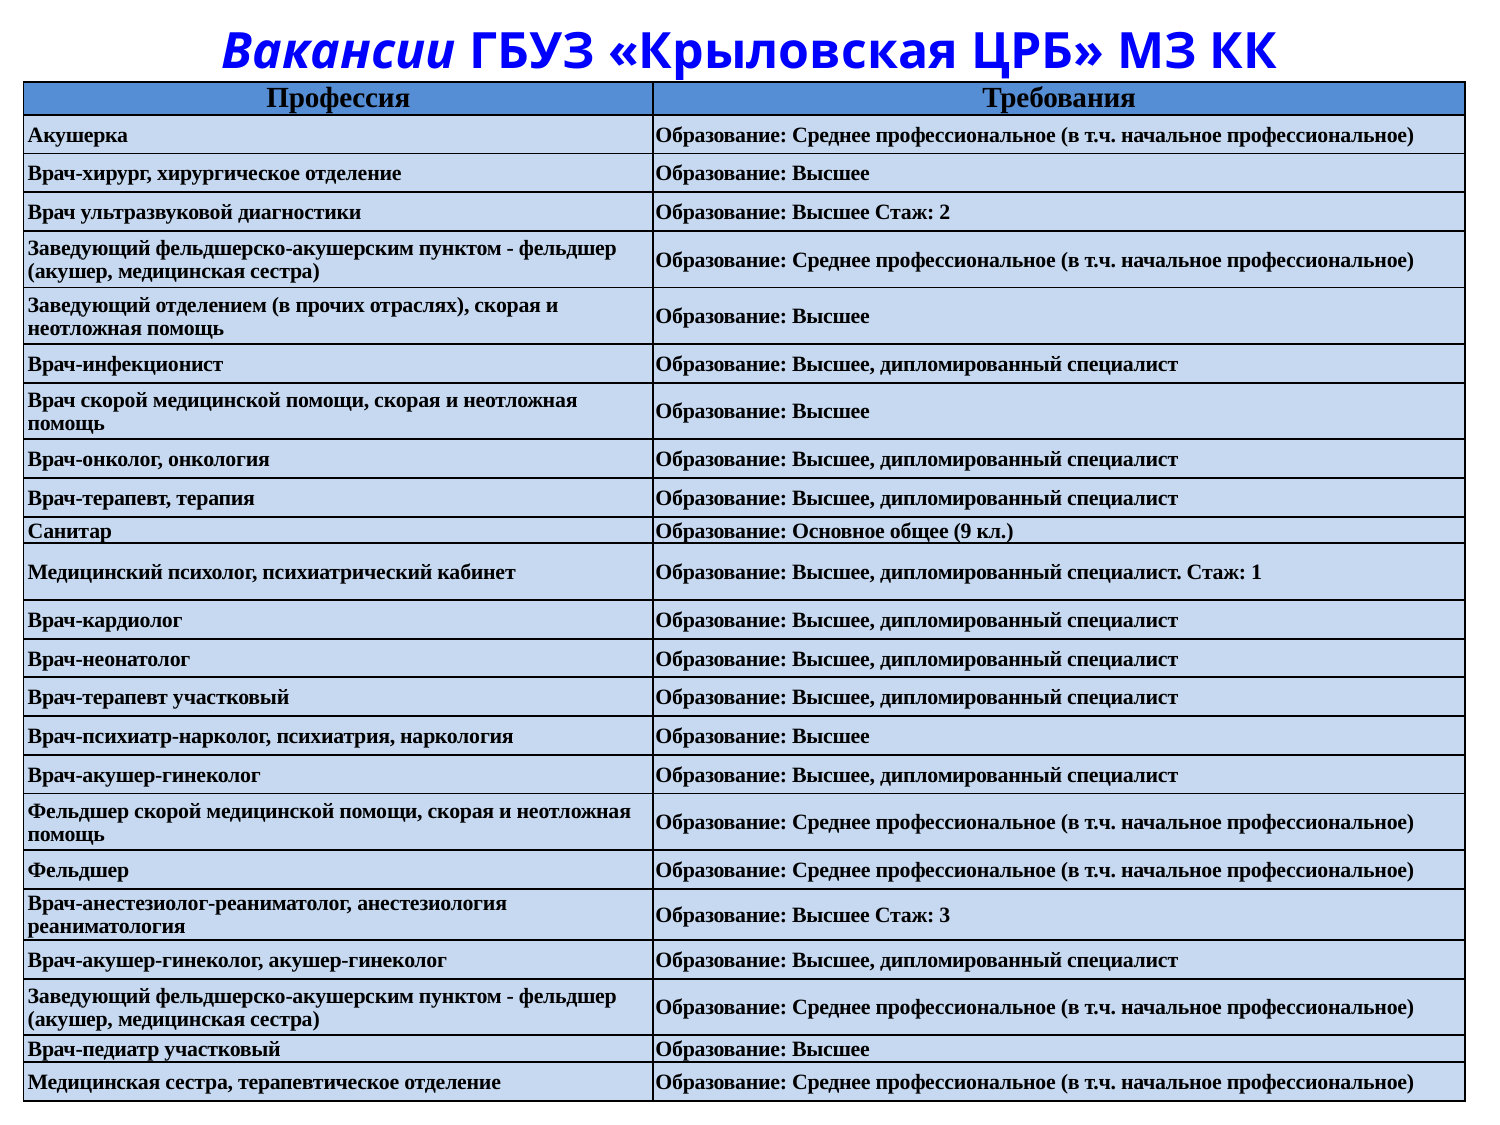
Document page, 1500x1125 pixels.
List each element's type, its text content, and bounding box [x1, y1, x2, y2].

table_cell Акушерка [24, 116, 652, 153]
table_cell Образование: Высшее, дипломированный специалист [654, 941, 1464, 978]
table_cell Образование: Высшее [654, 154, 1464, 191]
table_cell Врач скорой медицинской помощи, скорая и неотложная помощь [24, 384, 652, 438]
table_cell Образование: Среднее профессиональное (в т.ч. начальное профессиональное) [654, 232, 1464, 287]
table_cell Врач-терапевт участковый [24, 678, 652, 715]
table_cell Образование: Среднее профессиональное (в т.ч. начальное профессиональное) [654, 851, 1464, 888]
table_cell Образование: Основное общее (9 кл.) [654, 518, 1464, 542]
table_header Профессия [24, 83, 652, 114]
table_cell Врач-кардиолог [24, 601, 652, 638]
table_cell Образование: Высшее Стаж: 3 [654, 890, 1464, 939]
table_cell Образование: Высшее, дипломированный специалист [654, 440, 1464, 477]
table_cell Врач-терапевт, терапия [24, 479, 652, 516]
table_cell Образование: Высшее [654, 1036, 1464, 1061]
table_cell Врач-педиатр участковый [24, 1036, 652, 1061]
table_cell Образование: Среднее профессиональное (в т.ч. начальное профессиональное) [654, 980, 1464, 1034]
table_cell Образование: Высшее [654, 717, 1464, 754]
table_cell Заведующий отделением (в прочих отраслях), скорая и неотложная помощь [24, 288, 652, 343]
table_cell Заведующий фельдшерско-акушерским пунктом - фельдшер (акушер, медицинская сестра) [24, 980, 652, 1034]
table_cell Образование: Высшее, дипломированный специалист [654, 601, 1464, 638]
table_cell Санитар [24, 518, 652, 542]
table_cell Врач-акушер-гинеколог, акушер-гинеколог [24, 941, 652, 978]
table_cell Фельдшер скорой медицинской помощи, скорая и неотложная помощь [24, 794, 652, 849]
table_cell Медицинский психолог, психиатрический кабинет [24, 544, 652, 599]
table_cell Врач-неонатолог [24, 640, 652, 676]
table_cell Врач-хирург, хирургическое отделение [24, 154, 652, 191]
table_cell Образование: Среднее профессиональное (в т.ч. начальное профессиональное) [654, 116, 1464, 153]
table_cell Врач-акушер-гинеколог [24, 756, 652, 793]
table_cell Образование: Среднее профессиональное (в т.ч. начальное профессиональное) [654, 1063, 1464, 1100]
table_cell Образование: Высшее Стаж: 2 [654, 193, 1464, 230]
table_cell Врач-инфекционист [24, 345, 652, 382]
table_header Требования [654, 87, 1464, 114]
table_cell Образование: Высшее, дипломированный специалист [654, 640, 1464, 676]
table_cell Образование: Высшее, дипломированный специалист [654, 756, 1464, 793]
table_cell Образование: Высшее, дипломированный специалист. Стаж: 1 [654, 544, 1464, 599]
table_cell Образование: Высшее, дипломированный специалист [654, 678, 1464, 715]
table_cell Медицинская сестра, терапевтическое отделение [24, 1063, 652, 1100]
table_cell Фельдшер [24, 851, 652, 888]
table_cell Образование: Высшее [654, 384, 1464, 438]
table_cell Врач ультразвуковой диагностики [24, 193, 652, 230]
table_cell Образование: Высшее, дипломированный специалист [654, 479, 1464, 516]
table_cell Врач-онколог, онкология [24, 440, 652, 477]
table_cell Врач-психиатр-нарколог, психиатрия, наркология [24, 717, 652, 754]
text_box Вакансии ГБУЗ «Крыловская ЦРБ» МЗ КК [46, 11, 1465, 87]
table_cell Образование: Среднее профессиональное (в т.ч. начальное профессиональное) [654, 794, 1464, 849]
table_cell Врач-анестезиолог-реаниматолог, анестезиология реаниматология [24, 890, 652, 939]
table_cell Образование: Высшее, дипломированный специалист [654, 345, 1464, 382]
table_cell Образование: Высшее [654, 288, 1464, 343]
table_cell Заведующий фельдшерско-акушерским пунктом - фельдшер (акушер, медицинская сестра) [24, 232, 652, 287]
